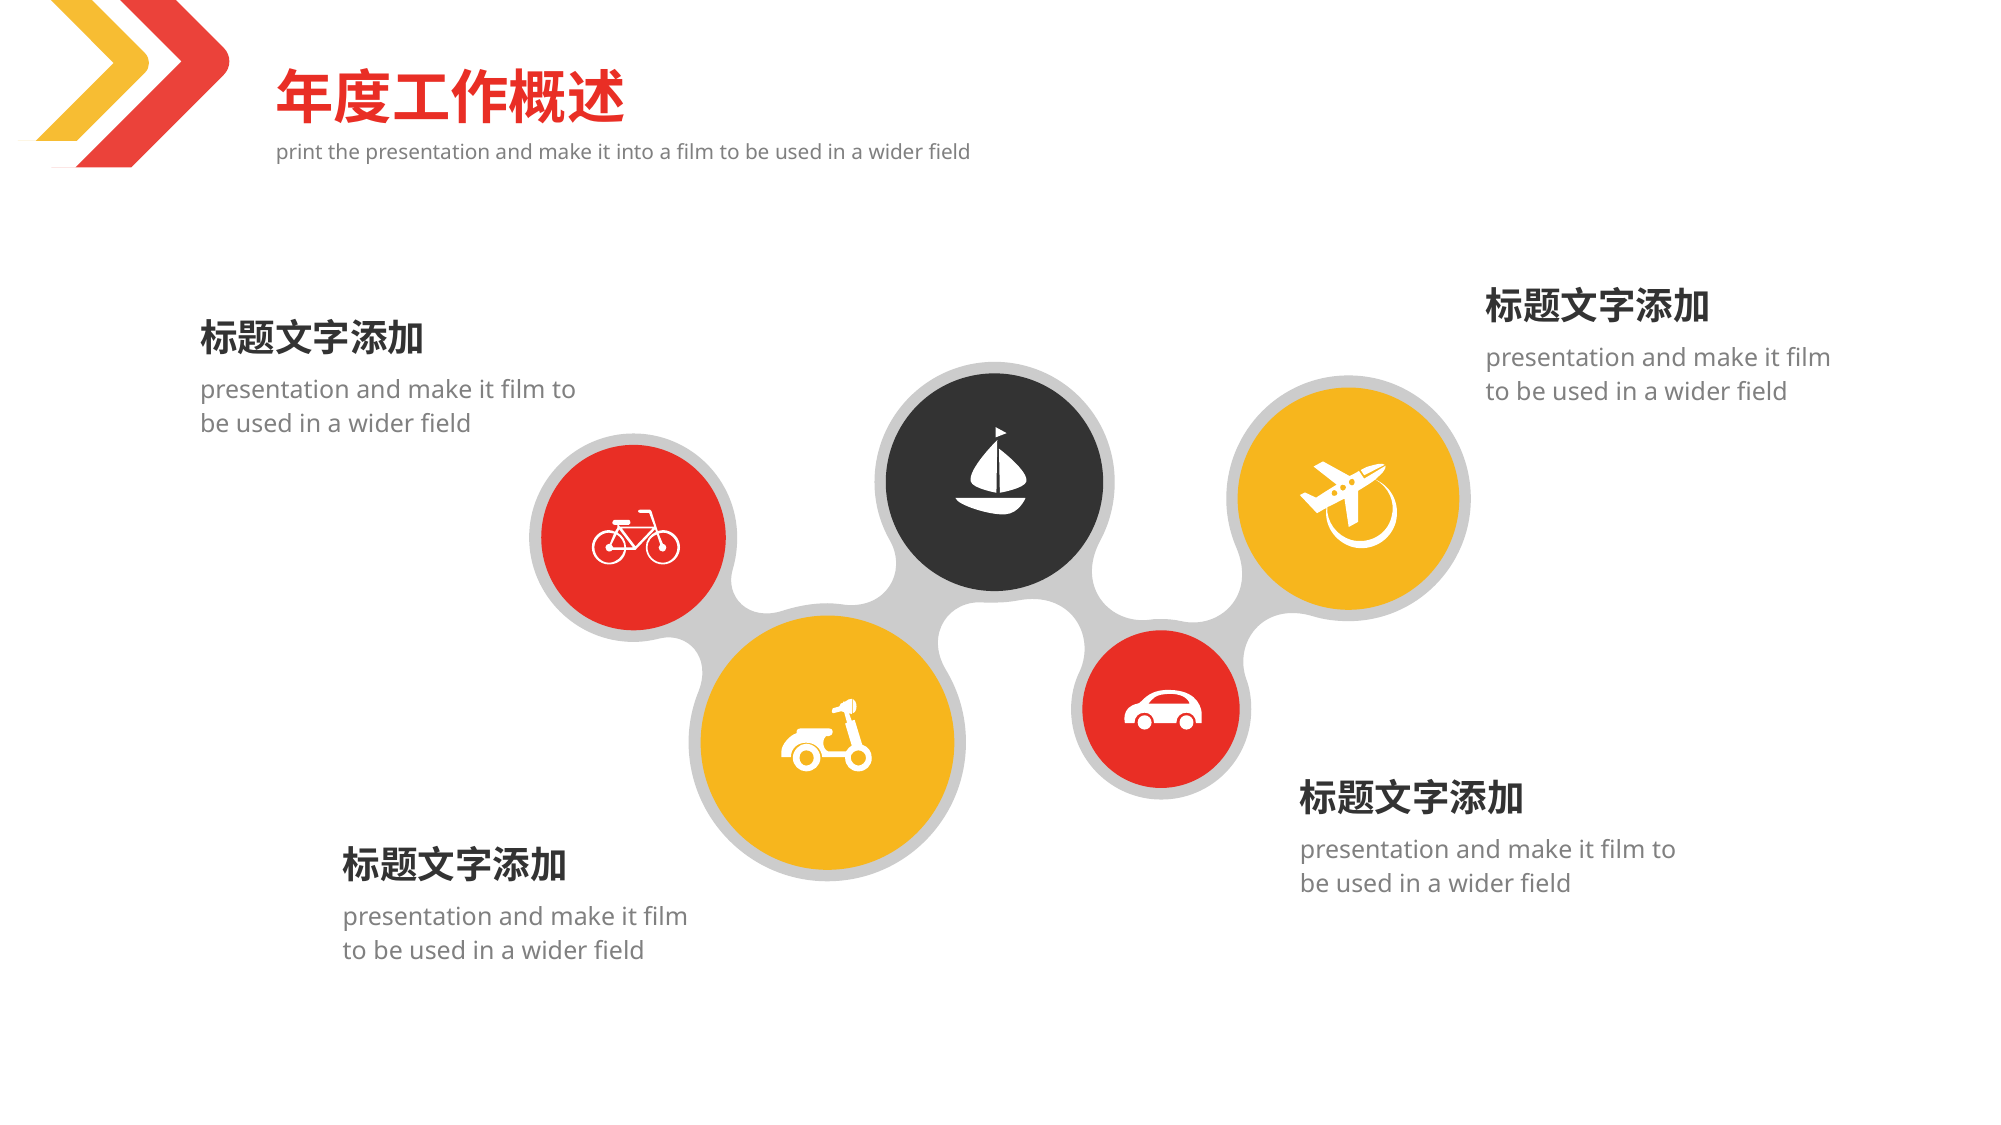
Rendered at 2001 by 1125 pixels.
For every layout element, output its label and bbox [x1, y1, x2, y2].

text_box [1470, 274, 1875, 415]
text_box [529, 361, 1471, 882]
text_box [1285, 766, 1701, 907]
text_box [0, 0, 1169, 193]
text_box [185, 306, 595, 446]
text_box [327, 833, 722, 974]
